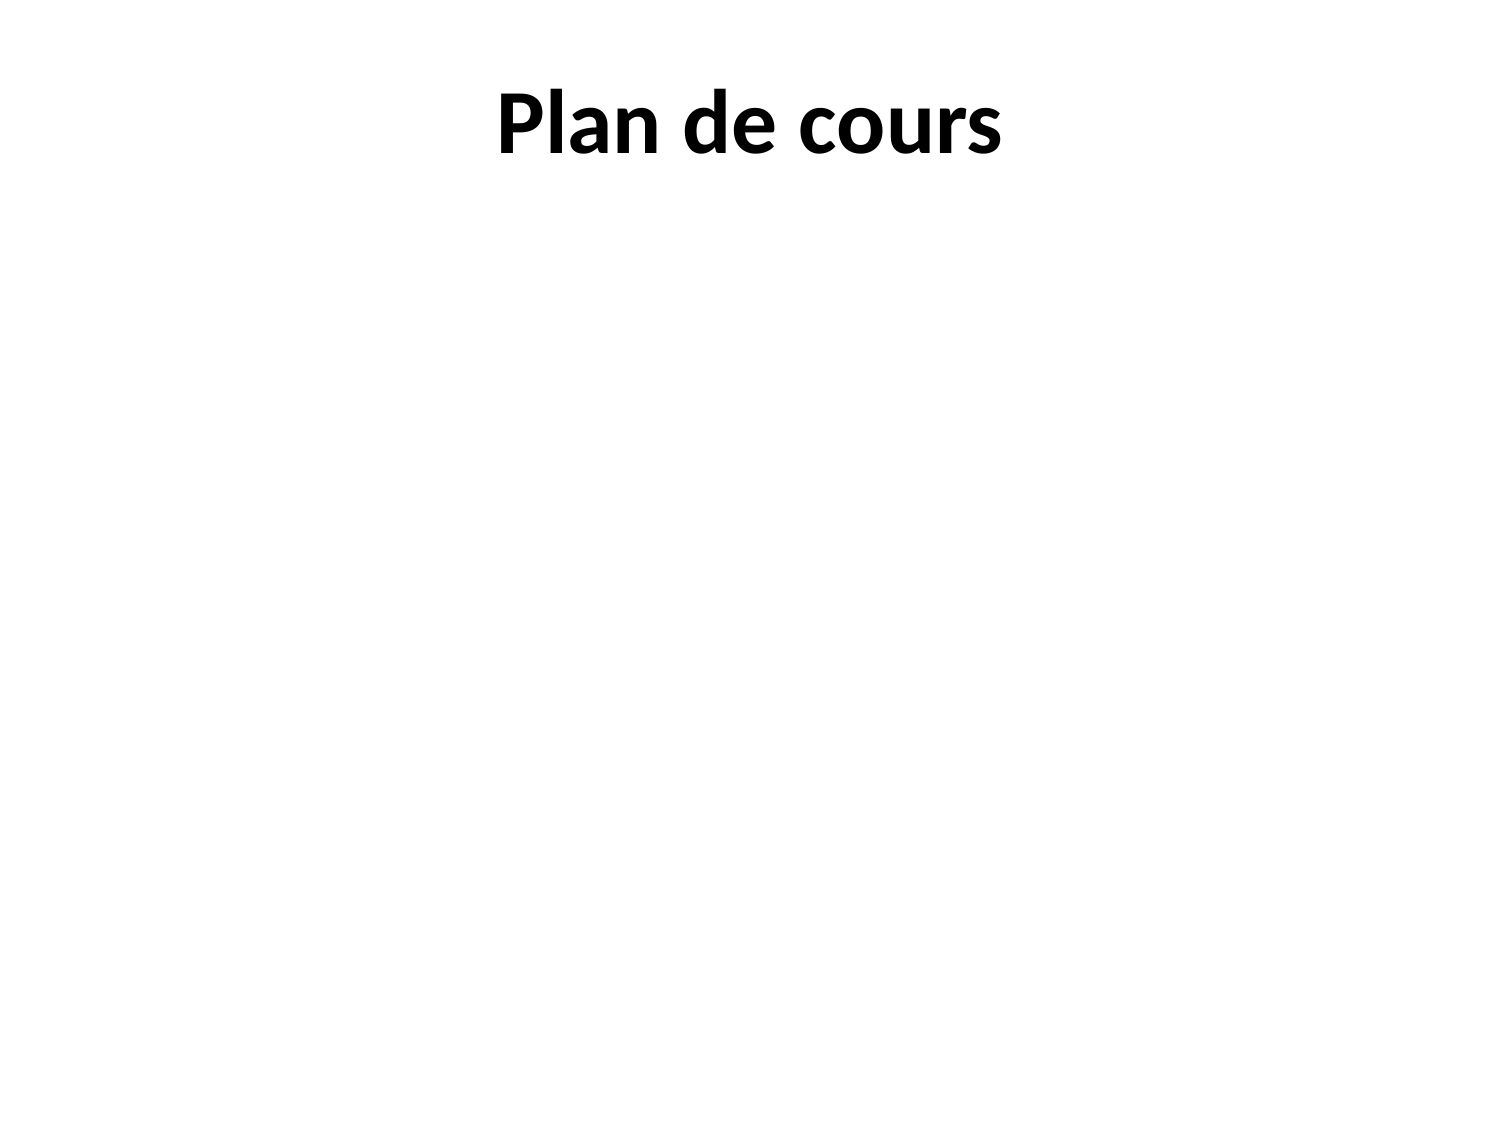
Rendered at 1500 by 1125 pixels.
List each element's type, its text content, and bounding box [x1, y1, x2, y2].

title Plan de cours [75, 45, 1425, 188]
